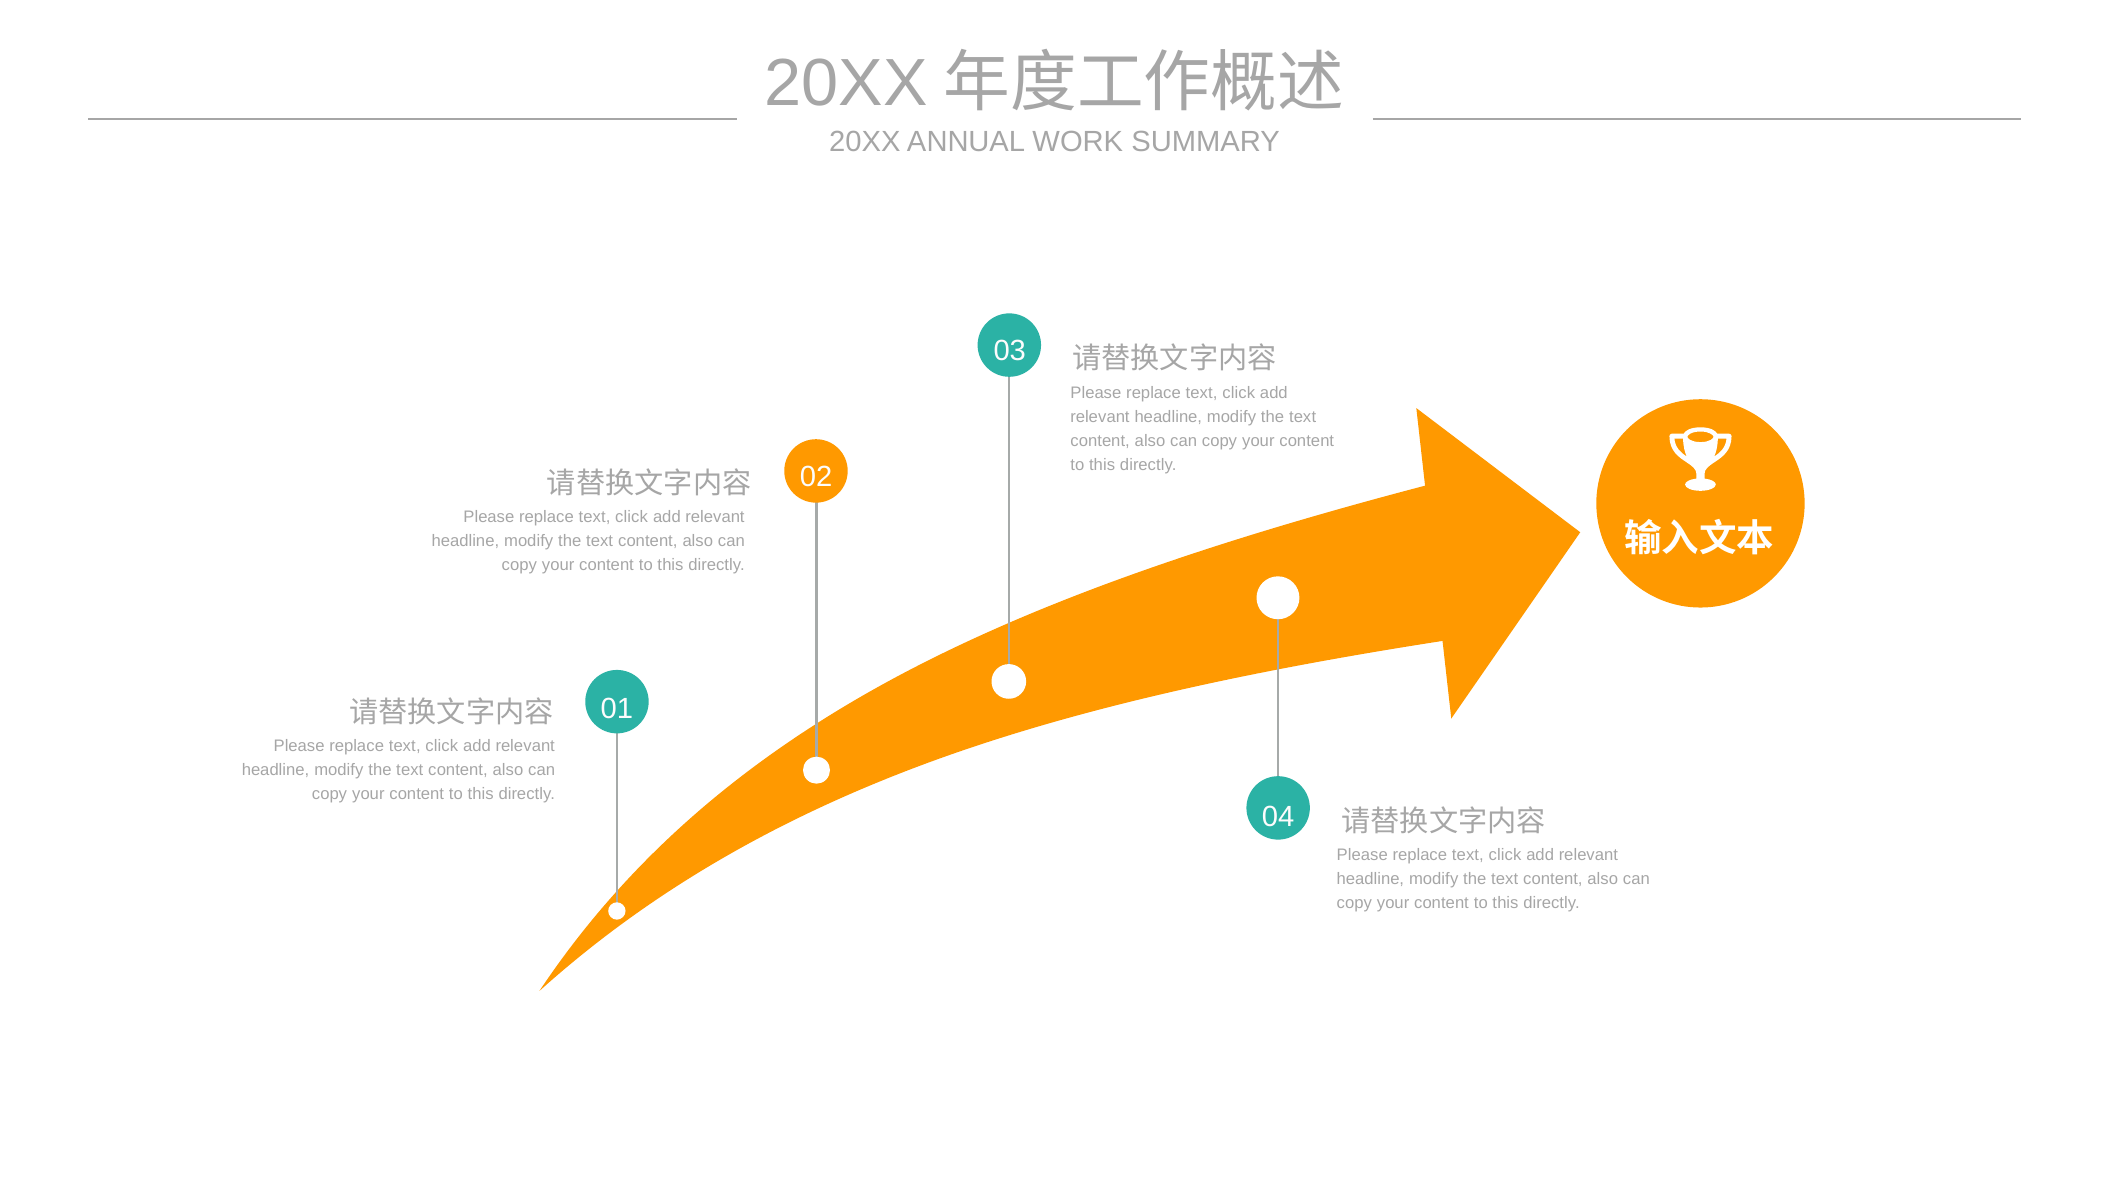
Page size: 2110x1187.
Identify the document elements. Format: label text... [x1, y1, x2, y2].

text_box 请替换文字内容 [1341, 795, 1563, 838]
text_box 20XX ANNUAL WORK SUMMARY [824, 122, 1285, 158]
text_box [1596, 399, 1805, 608]
text_box [1261, 835, 1295, 840]
text_box [608, 902, 626, 920]
text_box [1246, 776, 1310, 833]
text_box [1669, 427, 1732, 491]
text_box 请替换文字内容 [315, 686, 554, 729]
text_box [585, 669, 649, 734]
text_box 请替换文字内容 [1072, 332, 1294, 375]
text_box [803, 756, 831, 784]
text_box [977, 313, 1042, 377]
text_box 01 [597, 680, 637, 727]
text_box [1256, 576, 1300, 620]
text_box Please replace text, click add relevant headline, modify the text content, also can copy your content to this directly. [406, 501, 746, 574]
text_box 20XX年度工作概述 [730, 38, 1379, 119]
text_box 04 [1258, 787, 1298, 835]
text_box Please replace text, click add relevant headline, modify the text content, also can copy your content to this directly. [216, 730, 556, 803]
text_box 03 [990, 321, 1030, 369]
text_box [539, 408, 1581, 991]
text_box Please replace text, click add relevant headline, modify the text content, also can copy your content to this directly. [1336, 839, 1676, 912]
text_box 请替换文字内容 [494, 457, 752, 500]
text_box [991, 664, 1027, 699]
text_box Please replace text, click add relevant headline, modify the text content, also can copy your content to this directly. [1070, 378, 1352, 474]
text_box 输入文本 [1622, 499, 1776, 561]
text_box 02 [796, 447, 836, 495]
text_box [784, 439, 848, 503]
